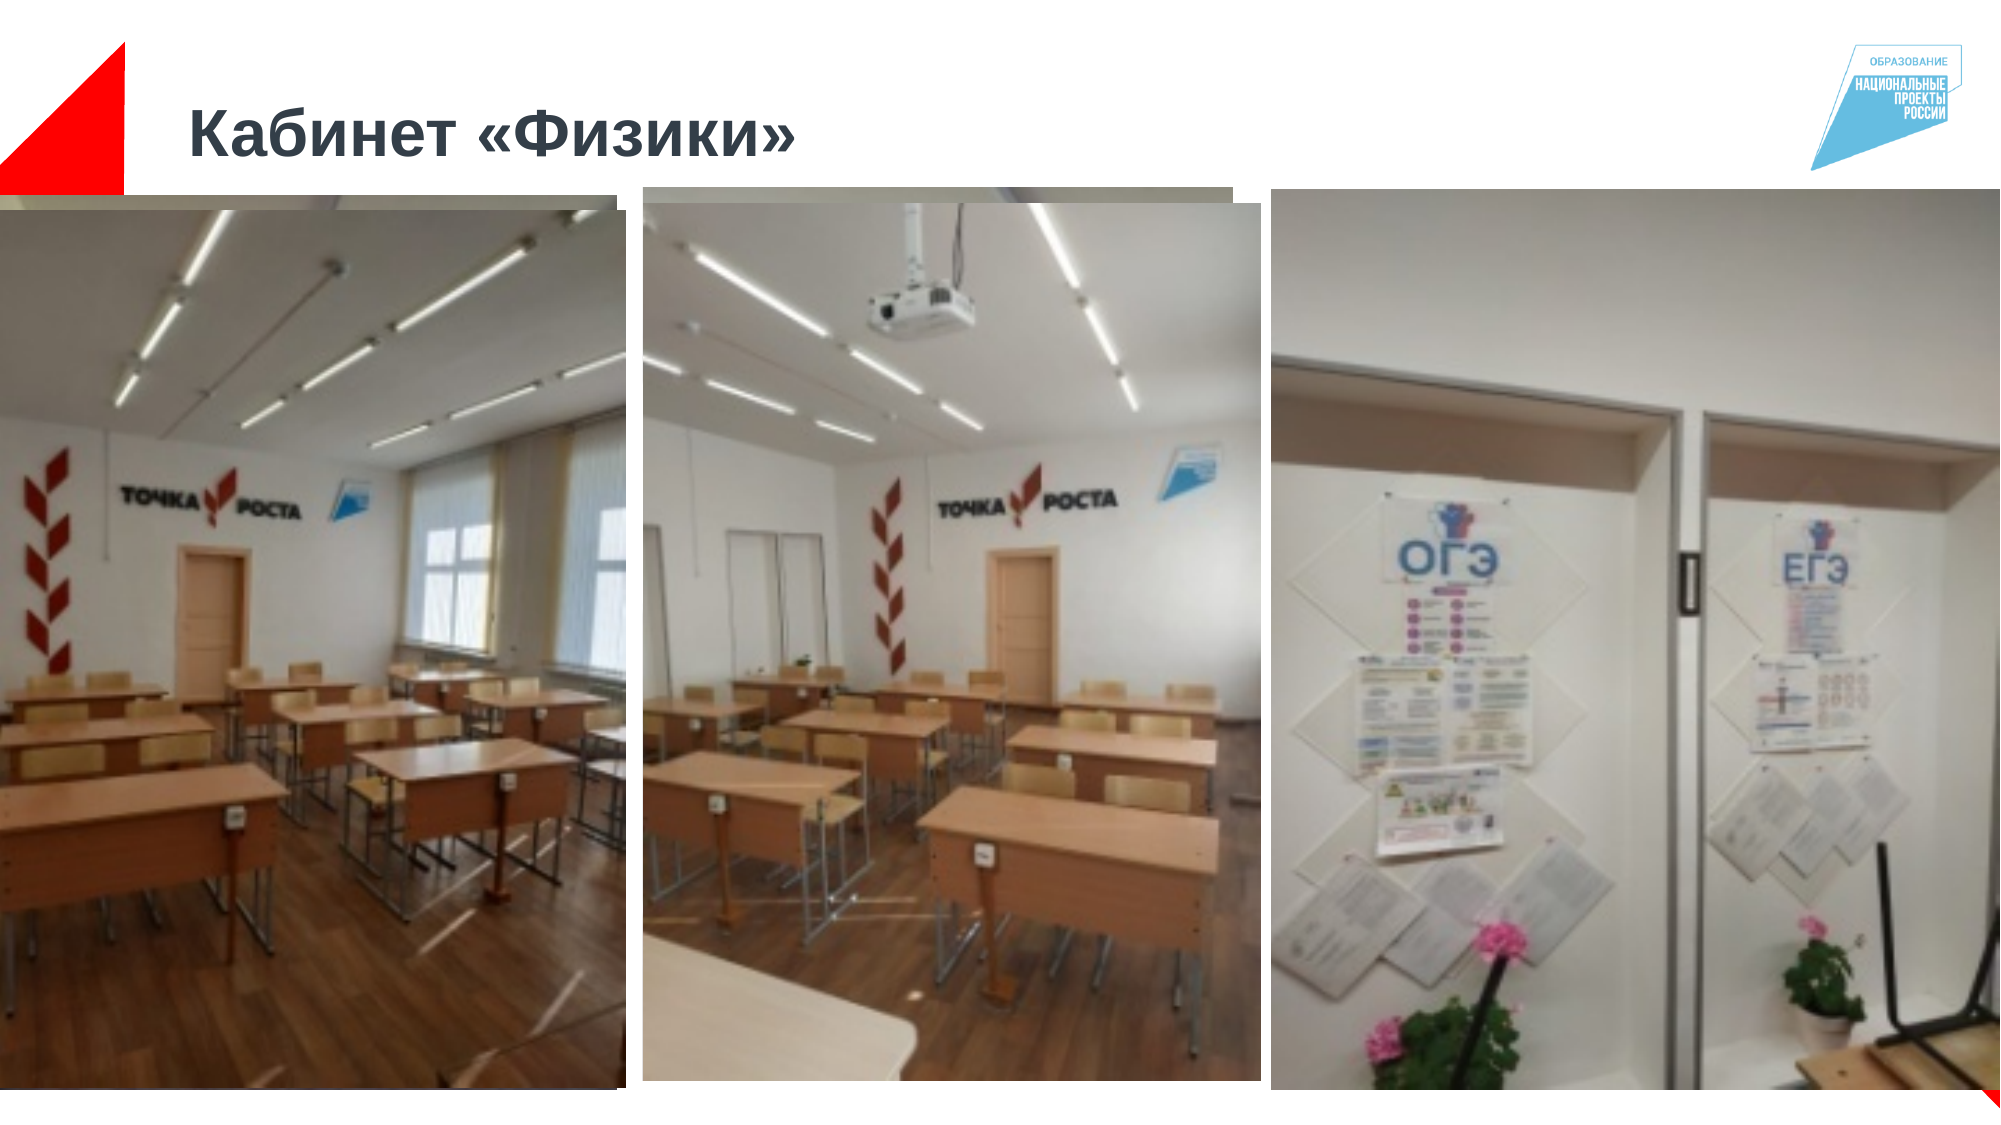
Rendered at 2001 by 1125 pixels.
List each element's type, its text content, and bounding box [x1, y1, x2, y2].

picture [642, 187, 1262, 1081]
picture [1270, 189, 2000, 1091]
picture [0, 194, 627, 1090]
picture [1802, 41, 1963, 175]
title Кабинет «Физики» [180, 59, 1503, 211]
